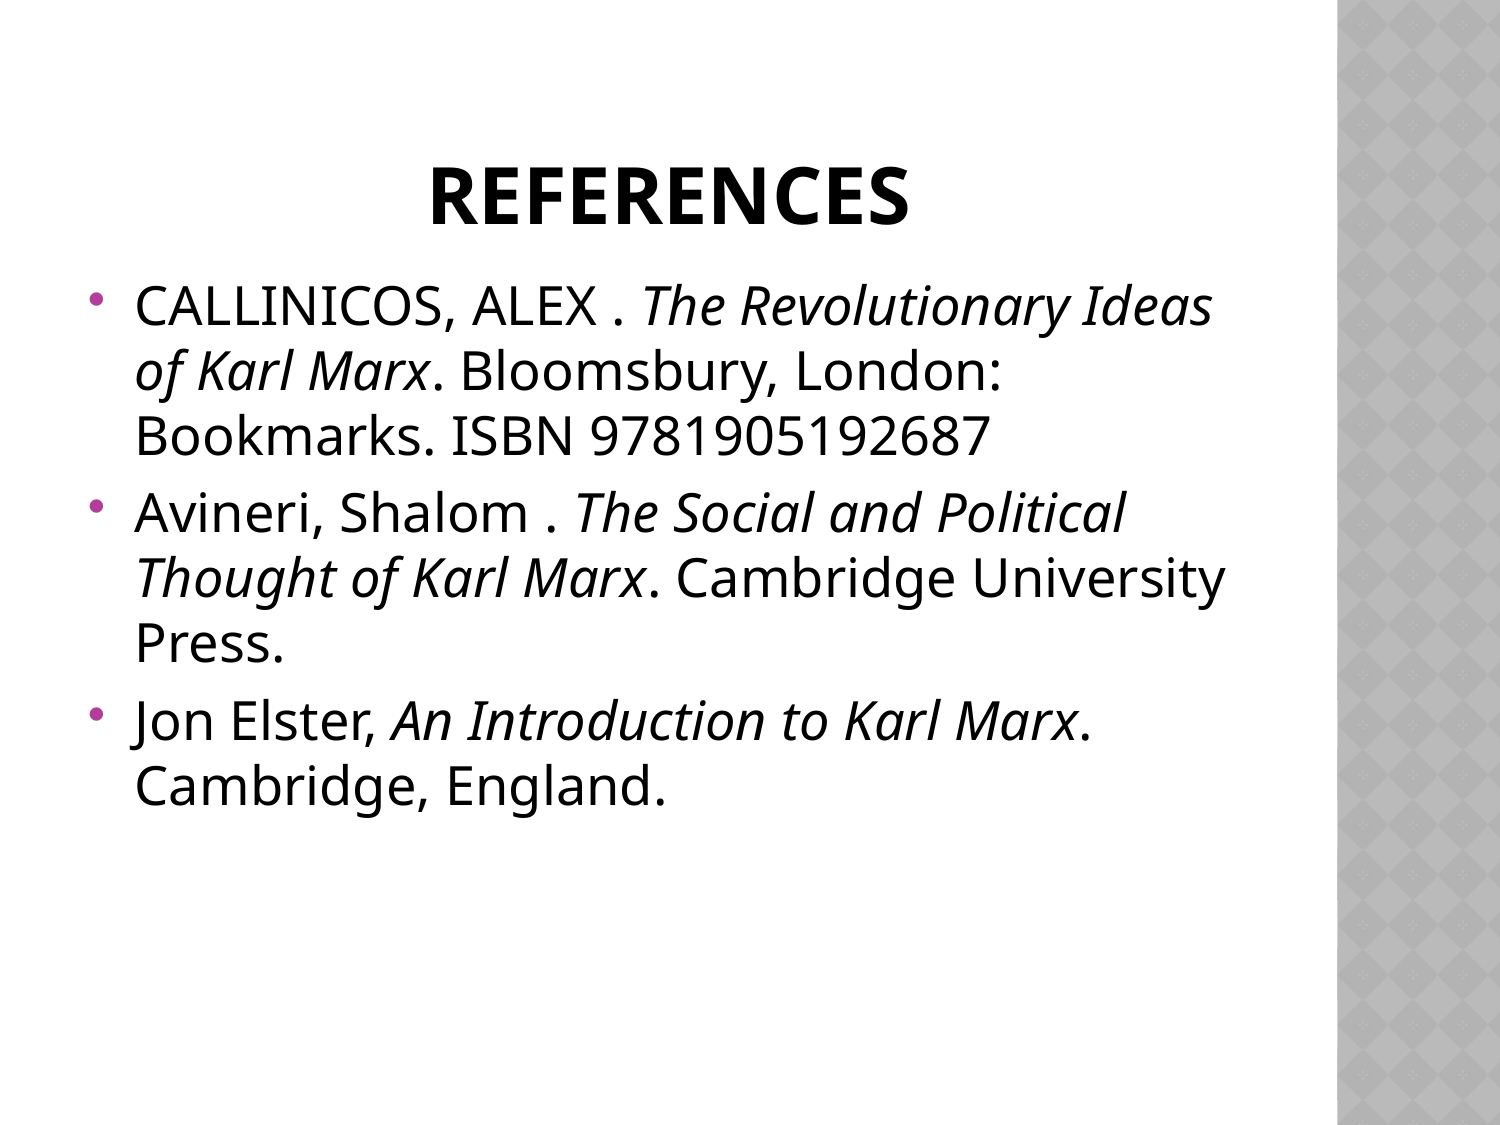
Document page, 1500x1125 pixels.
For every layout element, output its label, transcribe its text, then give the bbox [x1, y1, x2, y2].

title References [75, 52, 1263, 240]
list Callinicos, Alex . The Revolutionary Ideas of Karl Marx. Bloomsbury, London: Bookmarks. ISBN 9781905192687 Avineri, Shalom . The Social and Political Thought of Karl Marx. Cambridge University Press. Jon Elster, An Introduction to Karl Marx. Cambridge, England. [75, 264, 1263, 1059]
